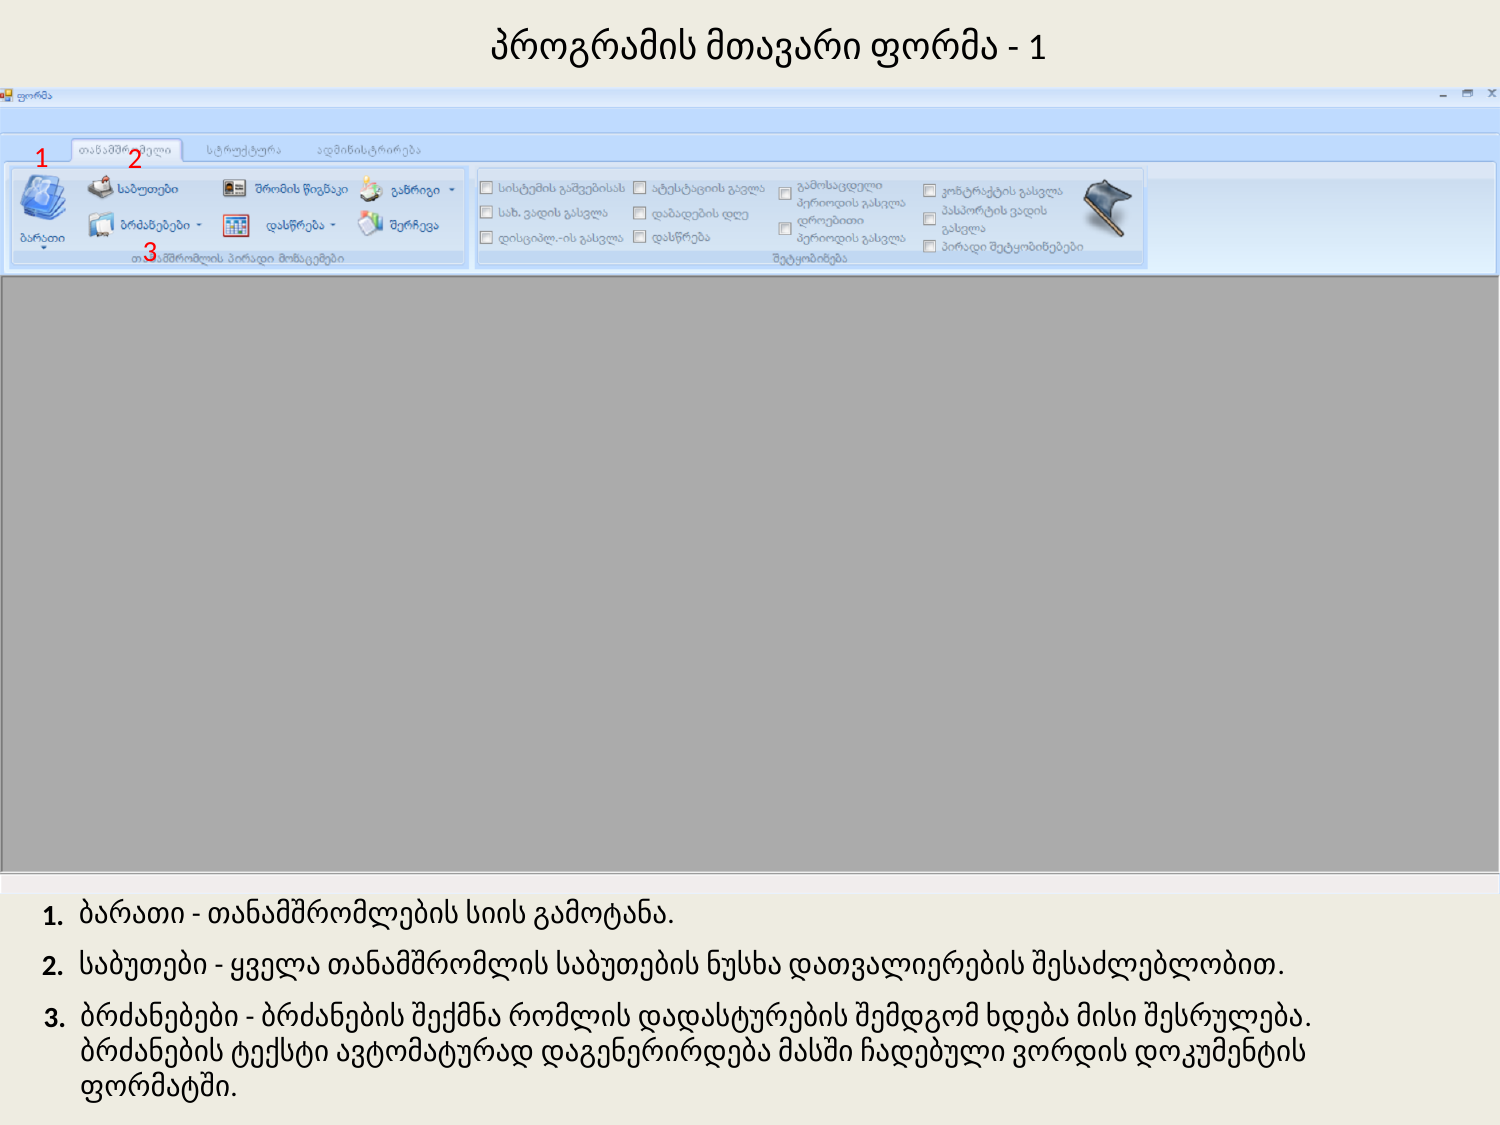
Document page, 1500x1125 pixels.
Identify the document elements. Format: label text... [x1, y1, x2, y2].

text_box ბრძანებები - ბრძანების შექმნა რომლის დადასტურების შემდგომ ხდება მისი შესრულება. ბრძანების ტექსტი ავტომატურად დაგენერირდება მასში ჩადებული ვორდის დოკუმენტის ფორმატში. [65, 990, 1402, 1125]
text_box 2. [27, 938, 94, 989]
text_box 3. [28, 991, 96, 1042]
picture [0, 87, 1500, 895]
text_box 1. [27, 903, 94, 938]
text_box ბარათი - თანამშრომლების სიის გამოტანა. [94, 903, 1400, 937]
text_box პროგრამის მთავარი ფორმა - 1 [81, 14, 1418, 75]
text_box საბუთები - ყველა თანამშრომლის საბუთების ნუსხა დათვალიერების შესაძლებლობით. [64, 937, 1400, 988]
